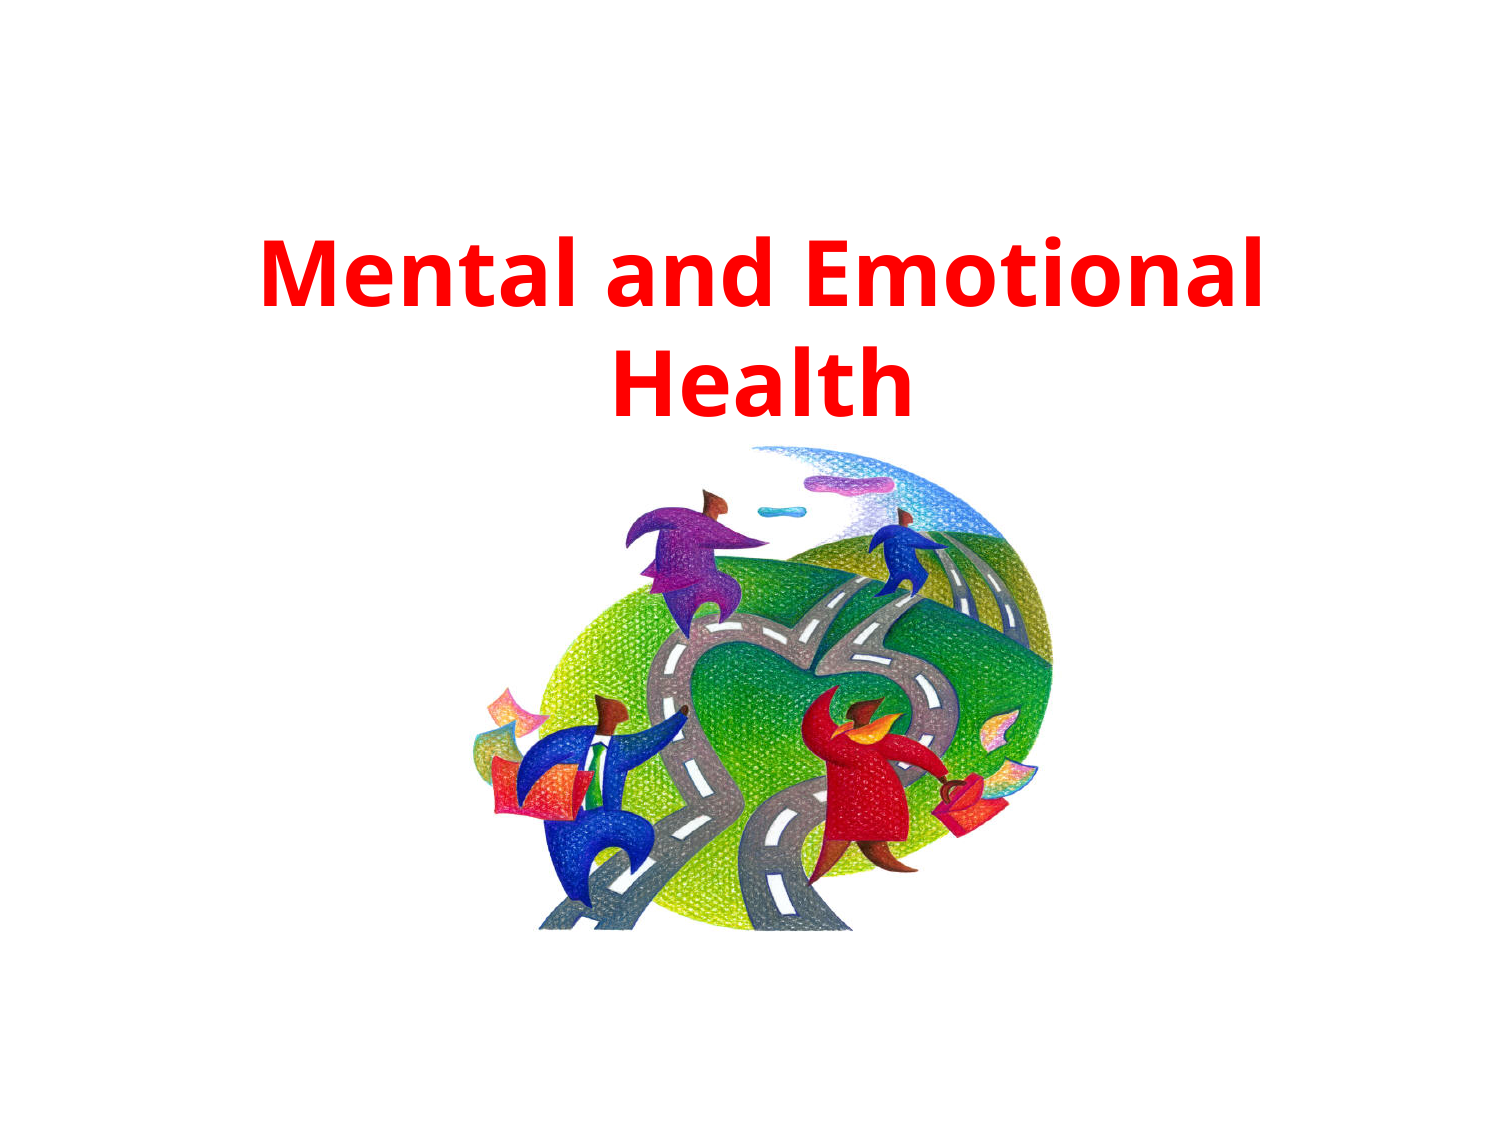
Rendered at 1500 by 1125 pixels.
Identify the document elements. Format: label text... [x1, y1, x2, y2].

title Mental and Emotional Health [125, 137, 1400, 513]
picture [460, 437, 1062, 938]
